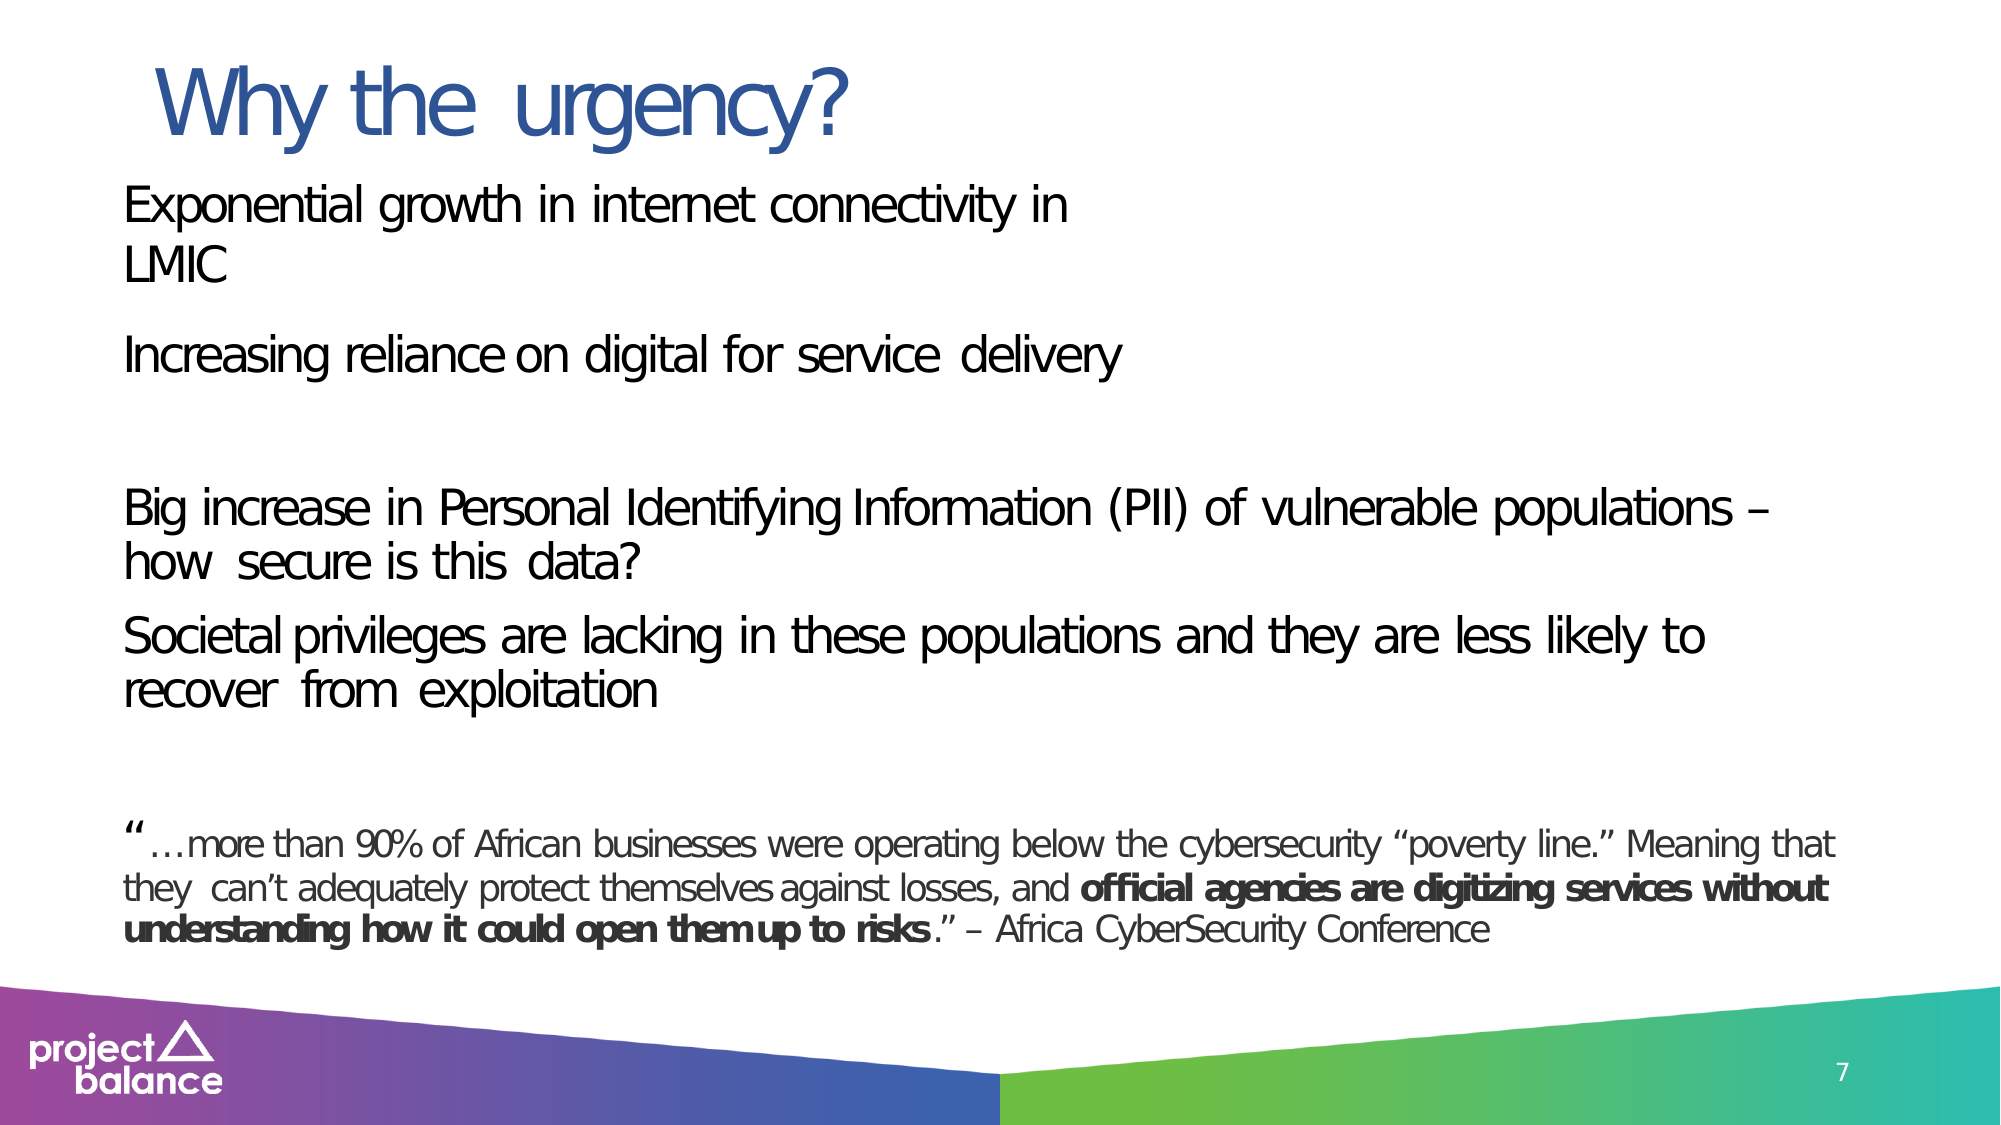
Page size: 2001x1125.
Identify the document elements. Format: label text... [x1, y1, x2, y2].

picture [0, 986, 2000, 1125]
text_box Increasing reliance on digital for service delivery Big increase in Personal Identifying Information (PII) of vulnerable populations – how secure is this data? Societal privileges are lacking in these populations and they are less likely to recover from exploitation “…more than 90% of African businesses were operating below the cybersecurity “poverty line.” Meaning that they can’t adequately protect themselves against losses, and official agencies are digitizing services without understanding how it could open them up to risks.” – Africa CyberSecurity Conference [120, 320, 1866, 951]
slide_number 7 [1828, 1060, 1854, 1125]
title Why the urgency? Exponential growth in internet connectivity in LMIC [120, 7, 1165, 294]
